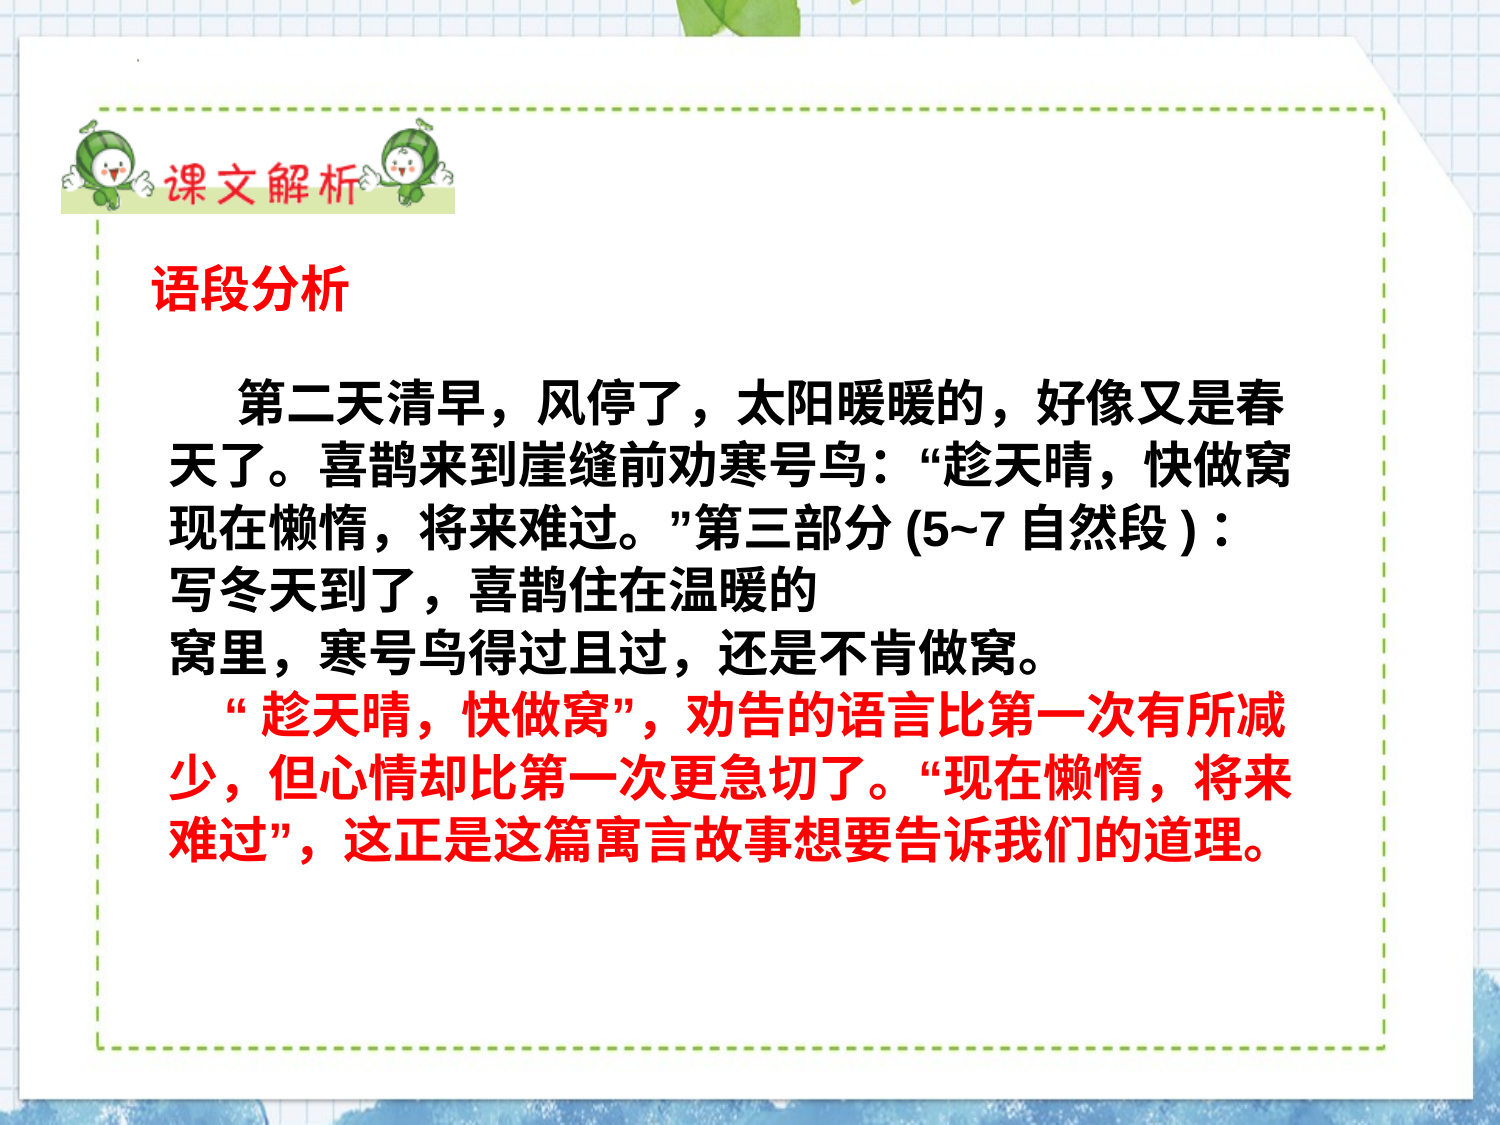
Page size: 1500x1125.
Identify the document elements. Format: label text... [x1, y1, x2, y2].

picture [0, 0, 1500, 1125]
text_box 第二天清早，风停了，太阳暖暖的，好像又是春天了。喜鹊来到崖缝前劝寒号鸟：“趁天晴，快做窝现在懒惰，将来难过。”第三部分(5~7自然段)：写冬天到了，喜鹊住在温暖的 窝里，寒号鸟得过且过，还是不肯做窝。 “趁天晴，快做窝”，劝告的语言比第一次有所减少，但心情却比第一次更急切了。“现在懒惰，将来难过”，这正是这篇寓言故事想要告诉我们的道理。 [153, 361, 1311, 877]
text_box 语段分析 [135, 250, 1270, 326]
